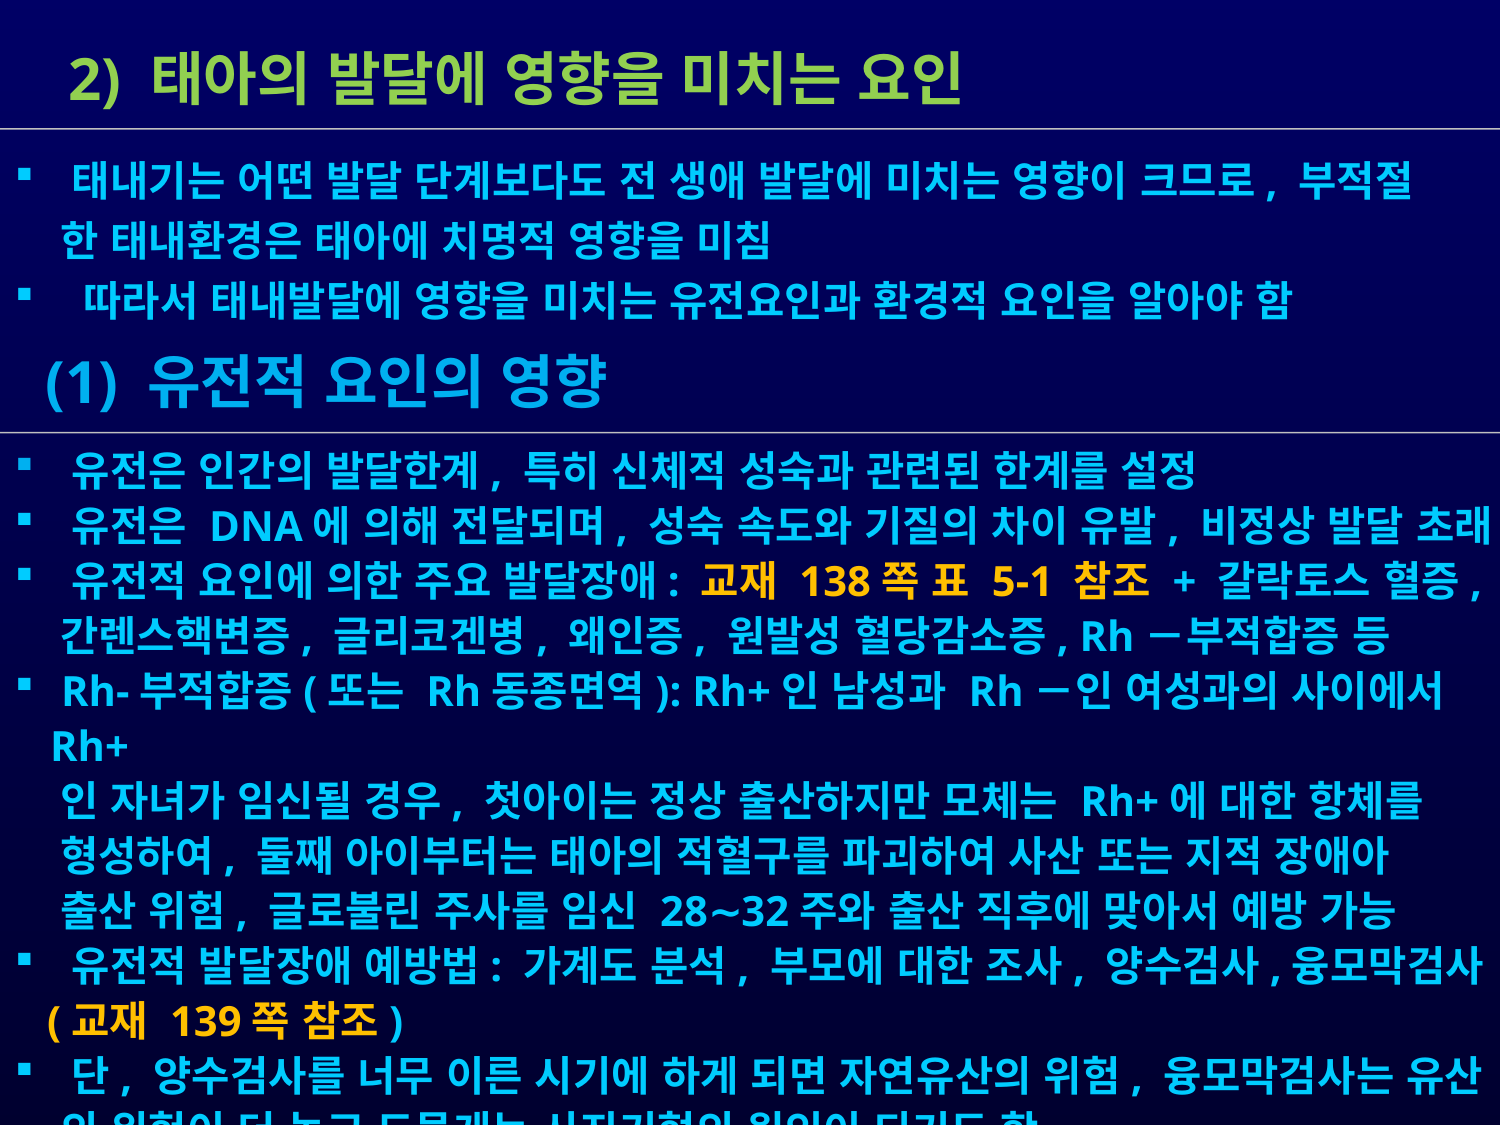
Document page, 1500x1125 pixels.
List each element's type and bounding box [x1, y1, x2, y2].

text_box [0, 34, 1500, 1115]
